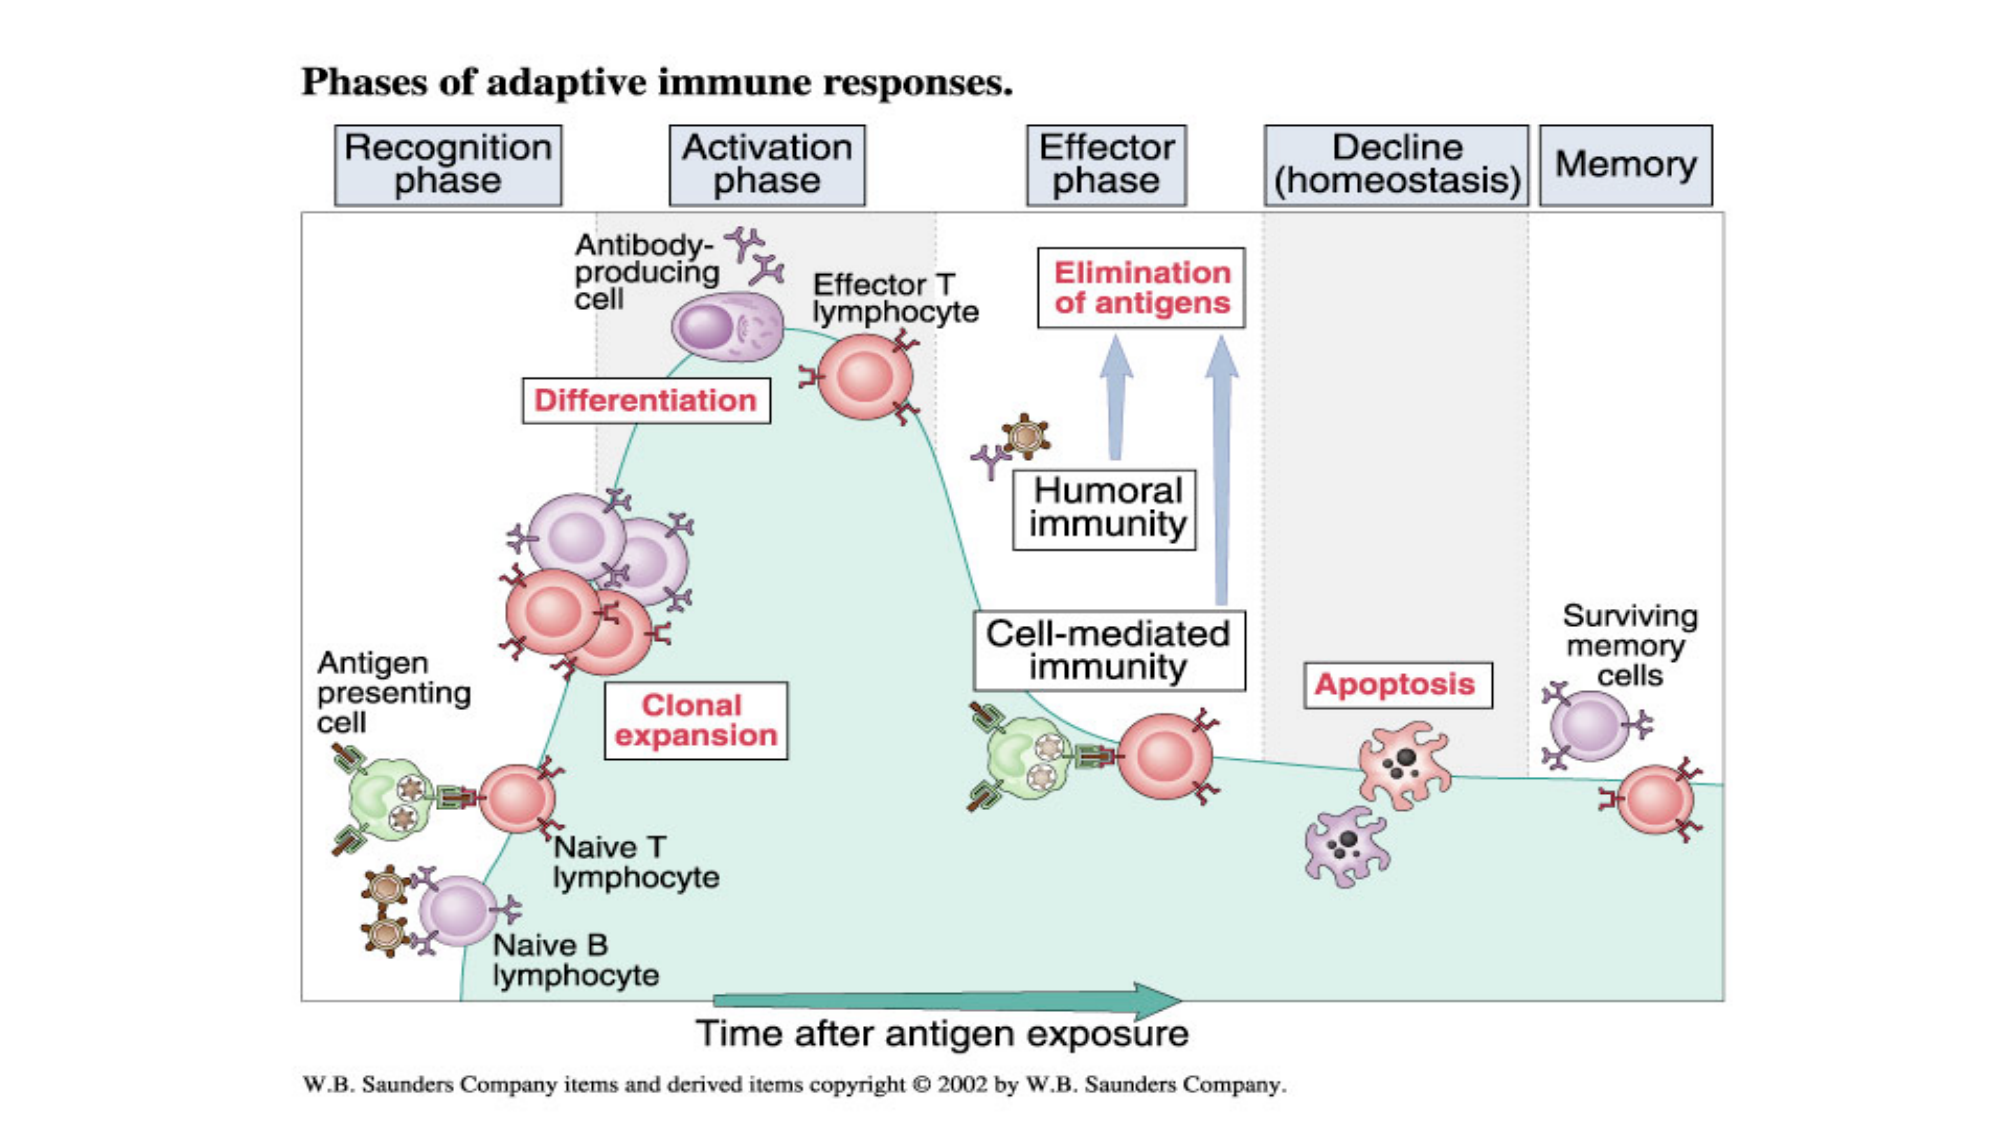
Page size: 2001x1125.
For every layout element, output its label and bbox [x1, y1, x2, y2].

picture [276, 40, 1760, 1125]
